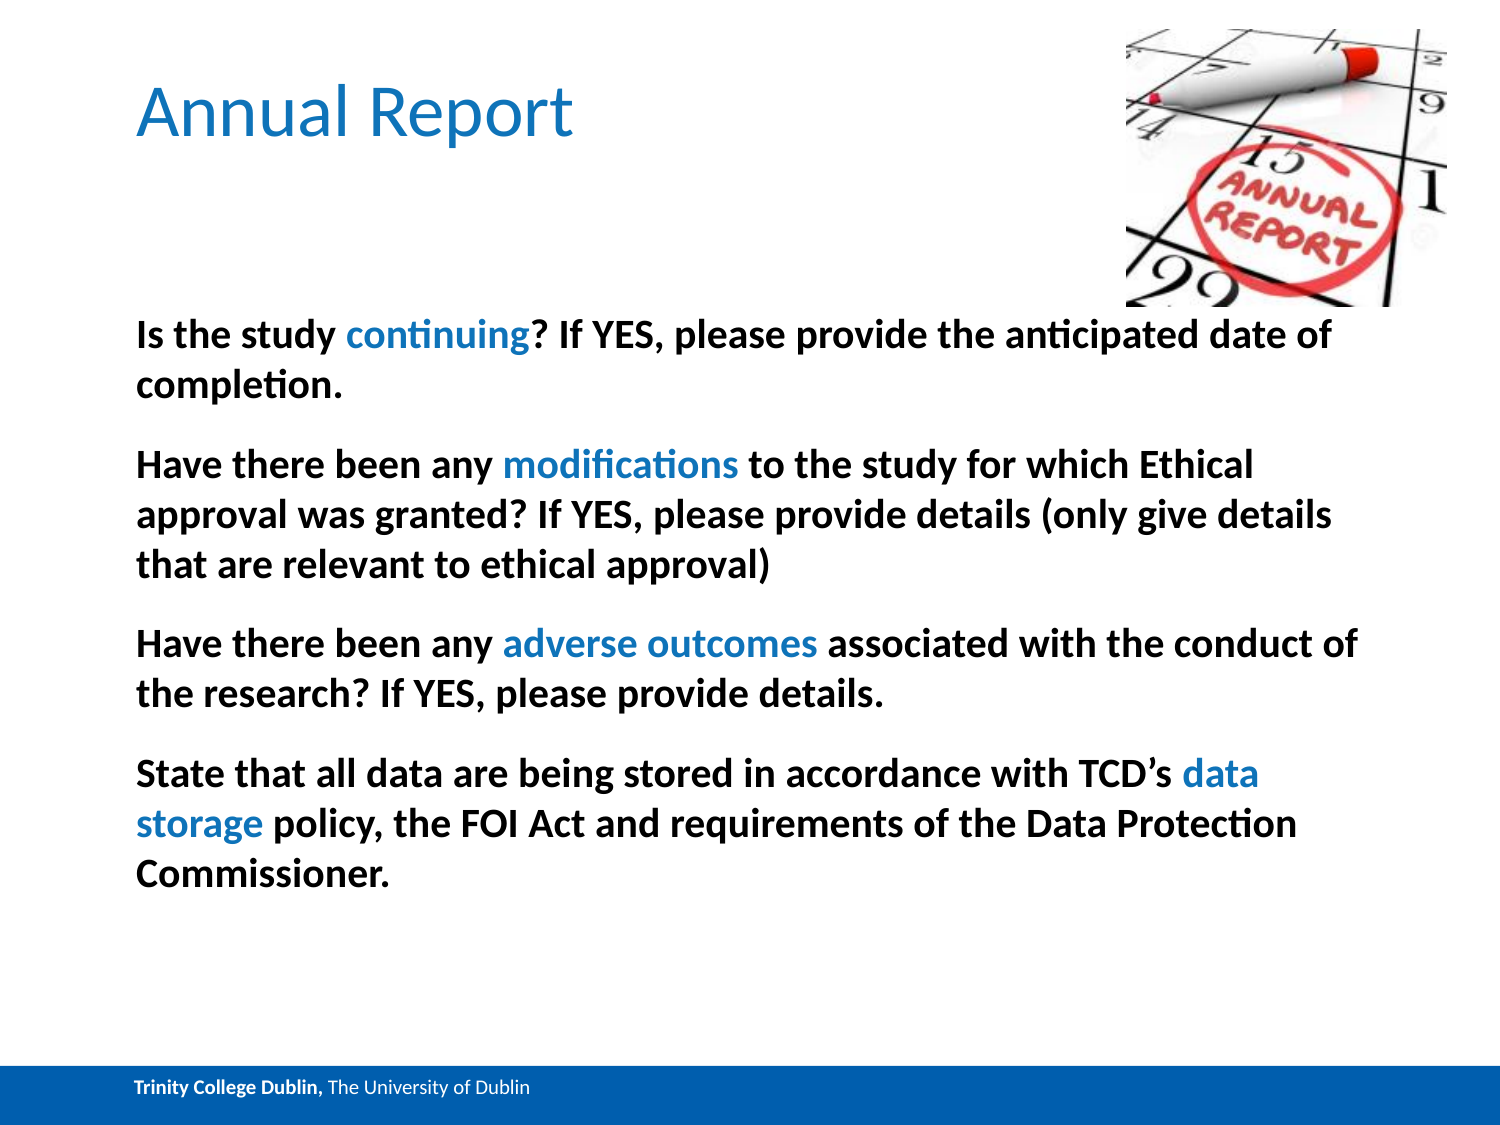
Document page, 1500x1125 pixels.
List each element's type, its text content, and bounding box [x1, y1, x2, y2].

title Annual Report [135, 59, 1120, 152]
list Is the study continuing? If YES, please provide the anticipated date of completion. Have there been any modifications to the study for which Ethical approval was granted? If YES, please provide details (only give details that are relevant to ethical approval) Have there been any adverse outcomes associated with the conduct of the research? If YES, please provide details. State that all data are being stored in accordance with TCD’s data storage policy, the FOI Act and requirements of the Data Protection Commissioner. [135, 307, 1367, 980]
picture [1125, 29, 1447, 307]
